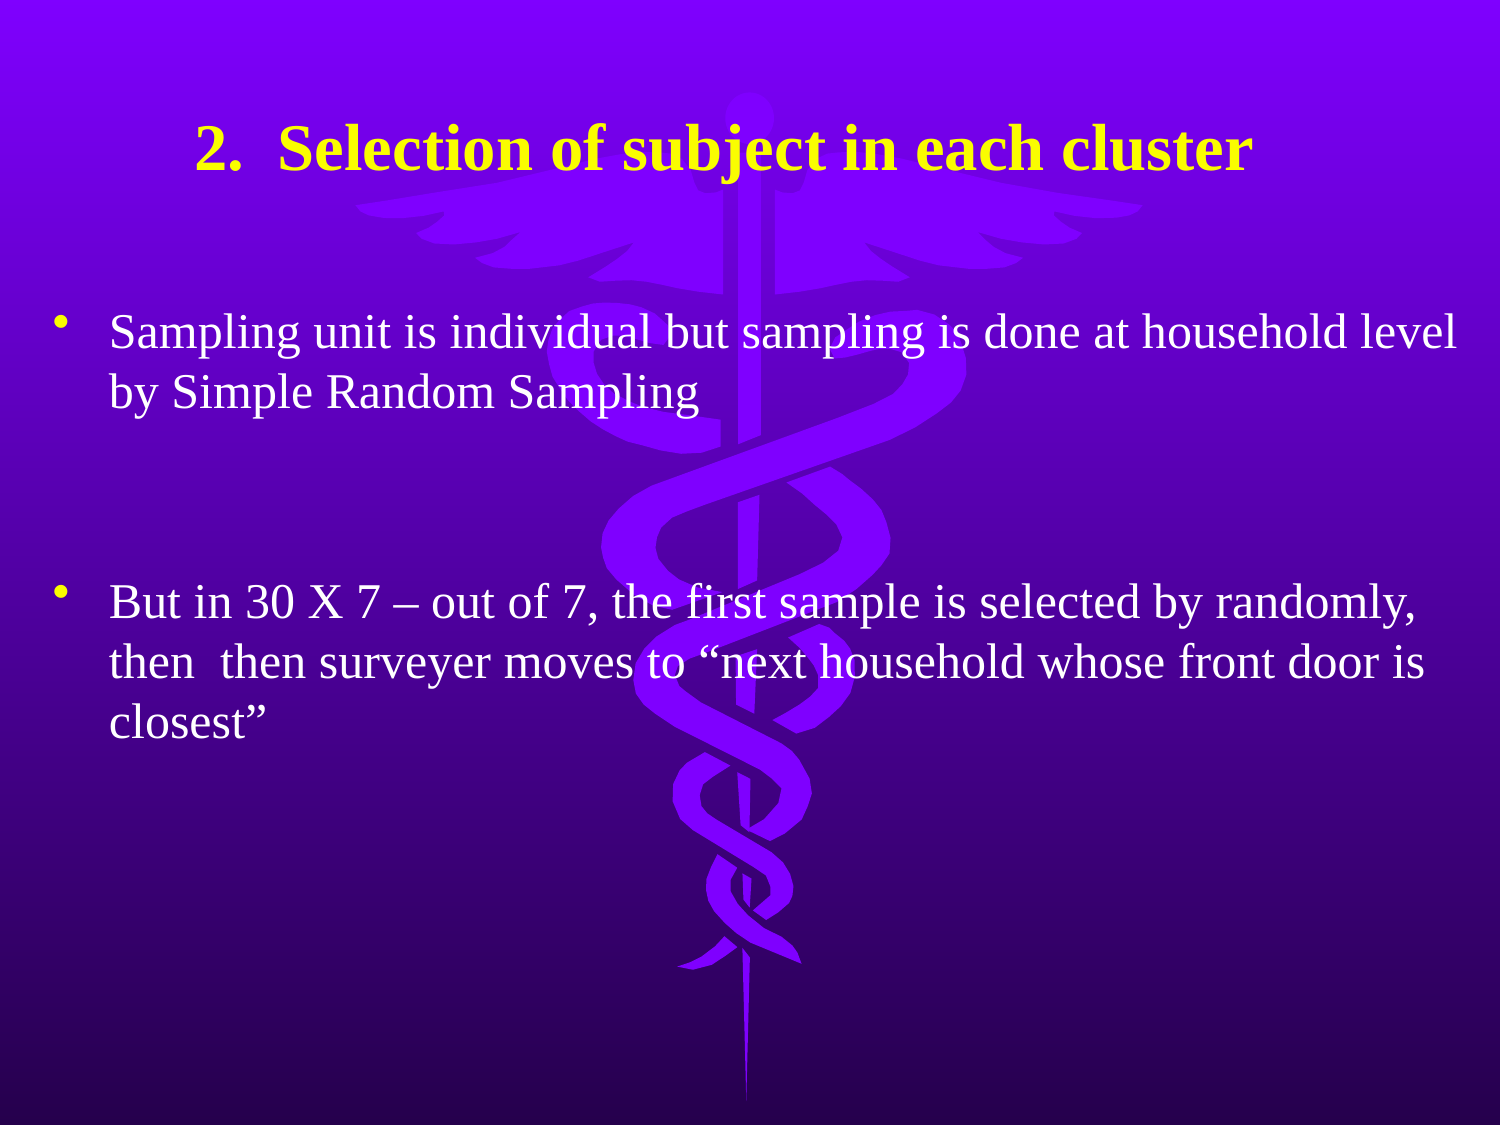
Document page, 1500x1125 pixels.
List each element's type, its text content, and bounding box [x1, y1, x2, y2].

title 2. Selection of subject in each cluster [87, 49, 1363, 238]
list Sampling unit is individual but sampling is done at household level by Simple Random Sampling But in 30 X 7 – out of 7, the first sample is selected by randomly, then then surveyer moves to “next household whose front door is closest” [37, 290, 1500, 966]
